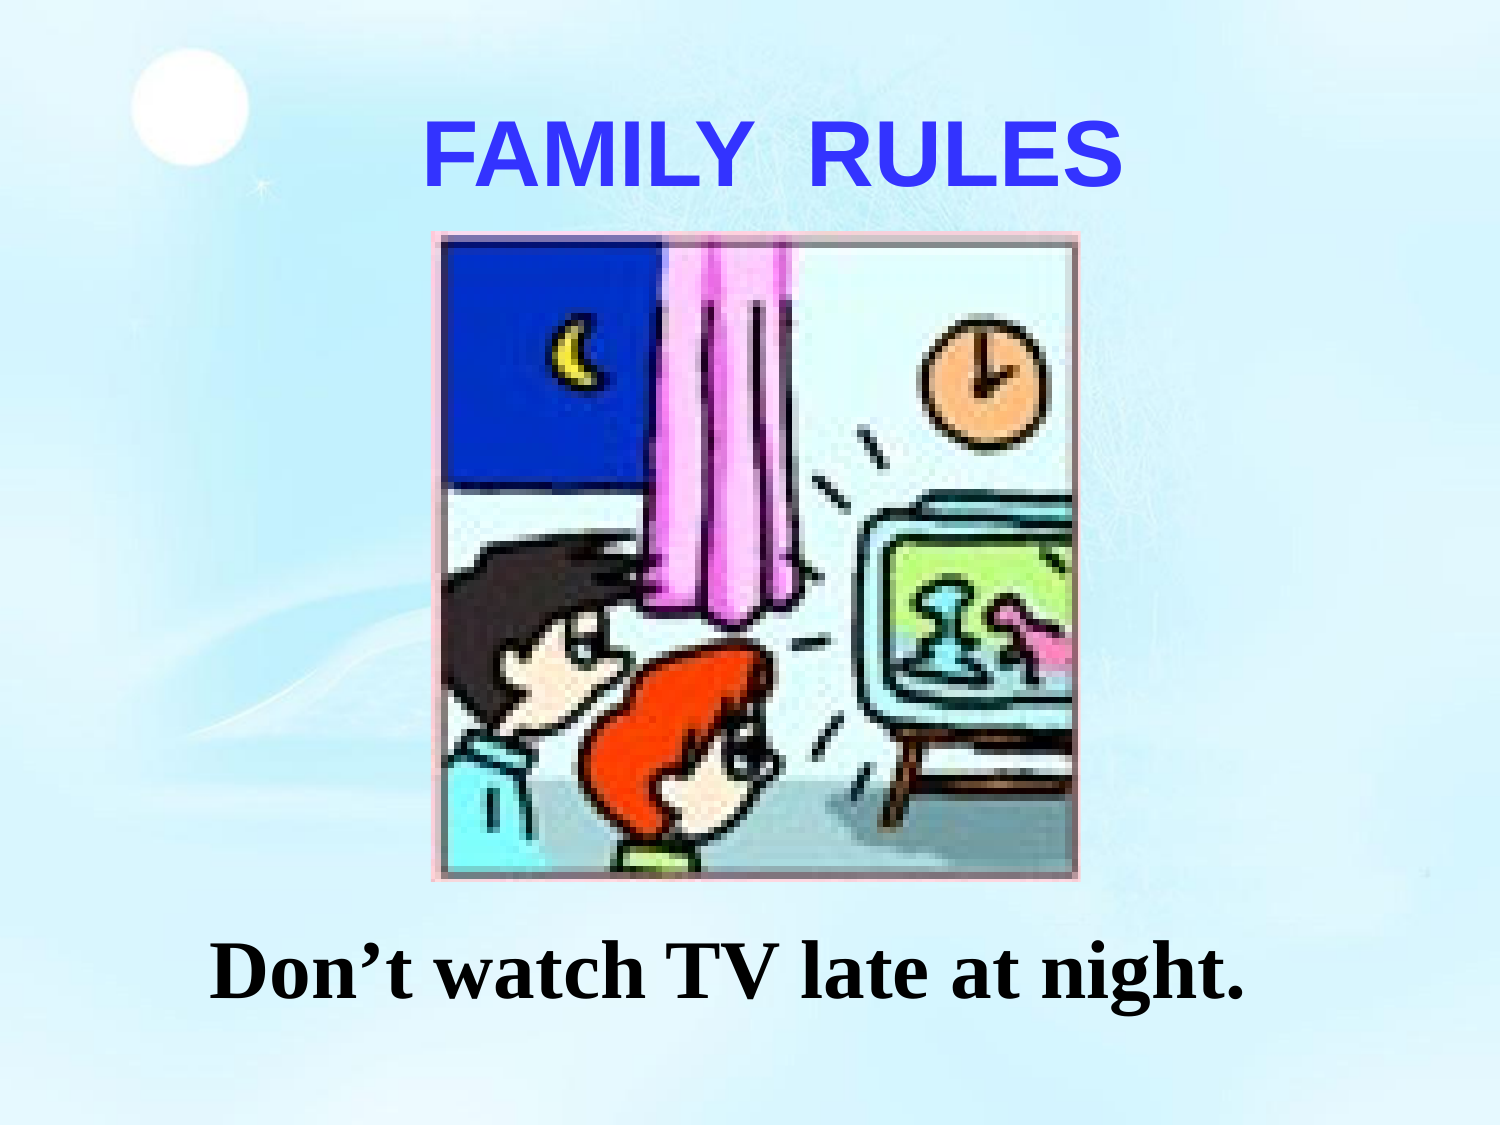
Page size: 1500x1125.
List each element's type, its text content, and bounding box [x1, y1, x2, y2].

picture [0, 0, 1500, 1125]
text_box FAMILY RULES [359, 90, 1187, 209]
text_box Don’t watch TV late at night. [194, 908, 1388, 1023]
